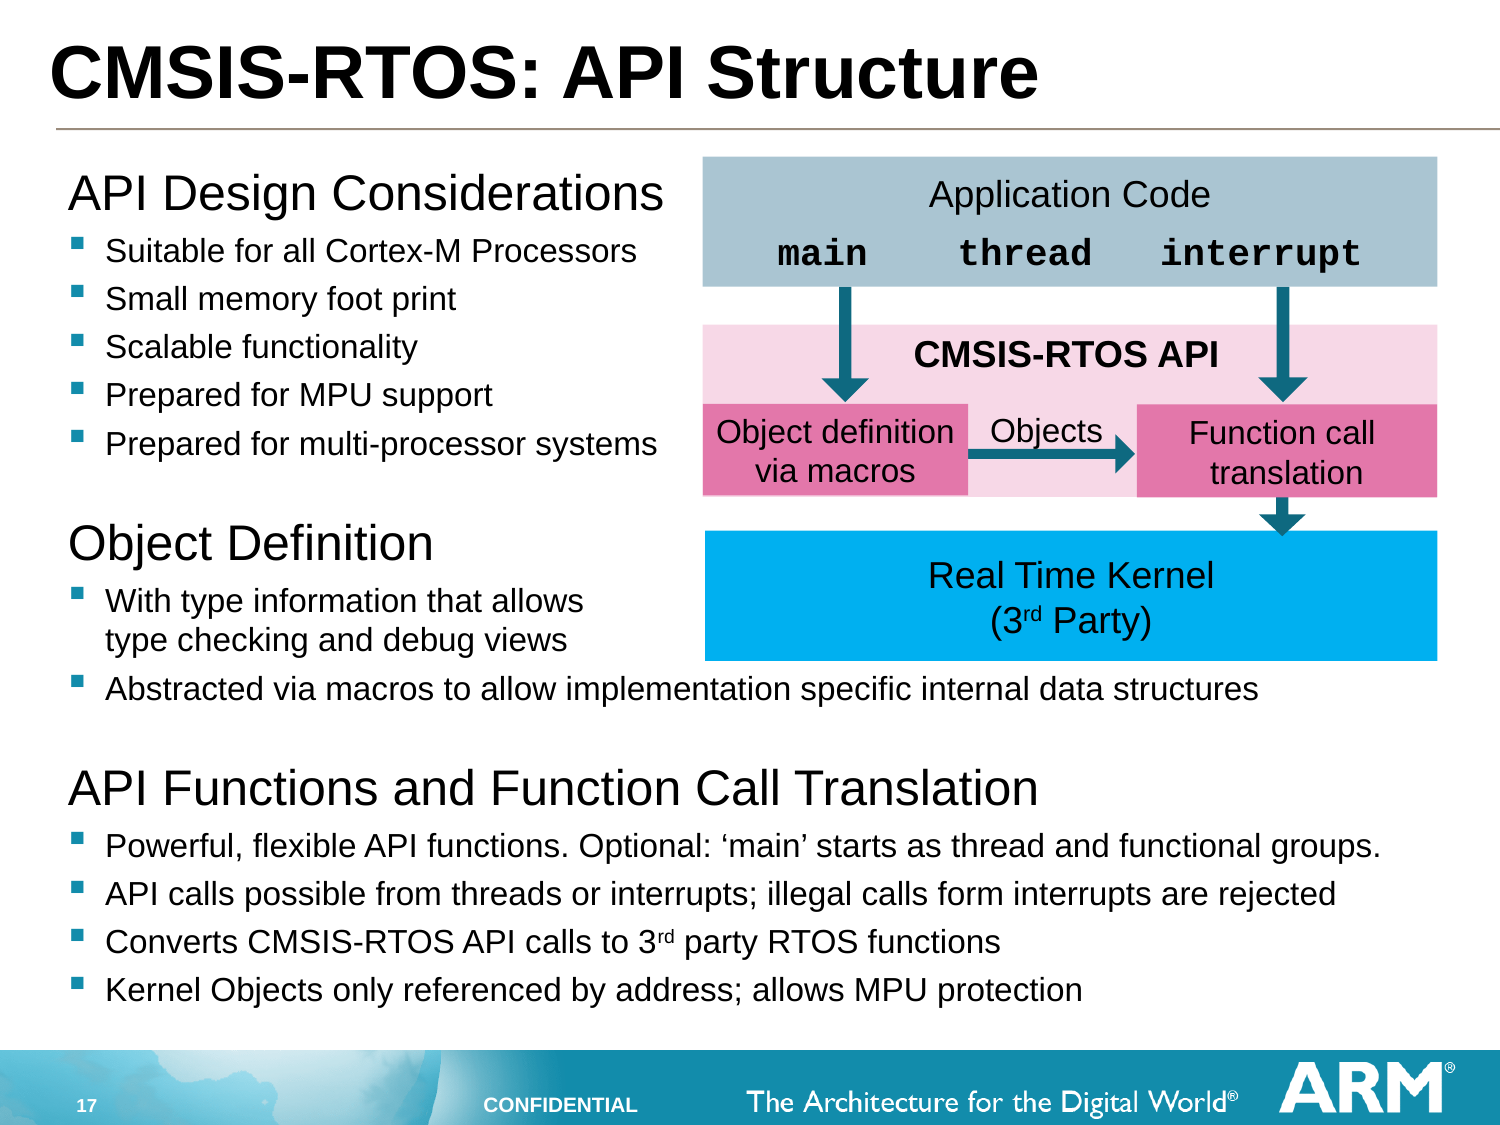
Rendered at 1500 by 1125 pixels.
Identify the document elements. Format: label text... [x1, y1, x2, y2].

title CMSIS-RTOS: API Structure [33, 0, 1500, 138]
picture [0, 780, 1500, 1125]
text_box API Design Considerations Suitable for all Cortex-M Processors Small memory foot print Scalable functionality Prepared for MPU support Prepared for multi-processor systems Object Definition With type information that allows type checking and debug views Abstracted via macros to allow implementation specific internal data structures API Functions and Function Call Translation Powerful, flexible API functions. Optional: ‘main’ starts as thread and functional groups. API calls possible from threads or interrupts; illegal calls form interrupts are rejected Converts CMSIS-RTOS API calls to 3rd party RTOS functions Kernel Objects only referenced by address; allows MPU protection [53, 153, 1500, 1027]
